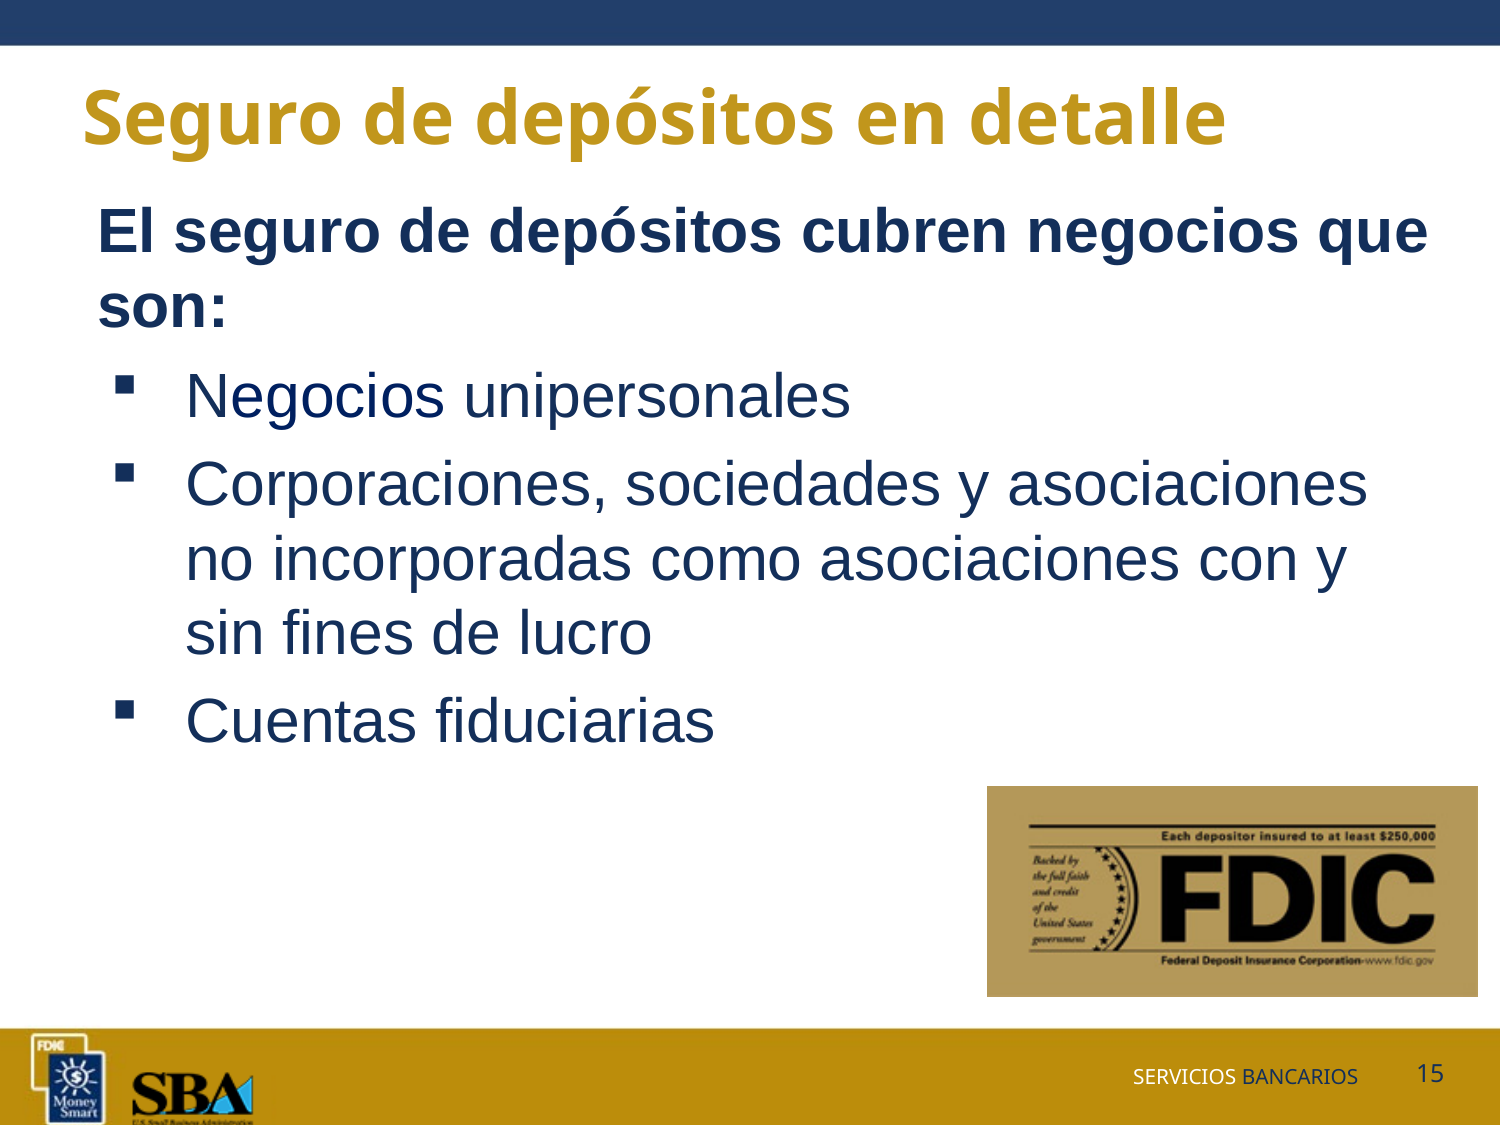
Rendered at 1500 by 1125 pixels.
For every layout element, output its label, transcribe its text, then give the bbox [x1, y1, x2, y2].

text_box Negocios unipersonales Corporaciones, sociedades y asociaciones no incorporadas como asociaciones con y sin fines de lucro Cuentas fiduciarias [86, 347, 1412, 763]
picture [0, 0, 1500, 1125]
title Seguro de depósitos en detalle [75, 62, 1425, 163]
list El seguro de depósitos cubren negocios que son: [89, 182, 1440, 370]
